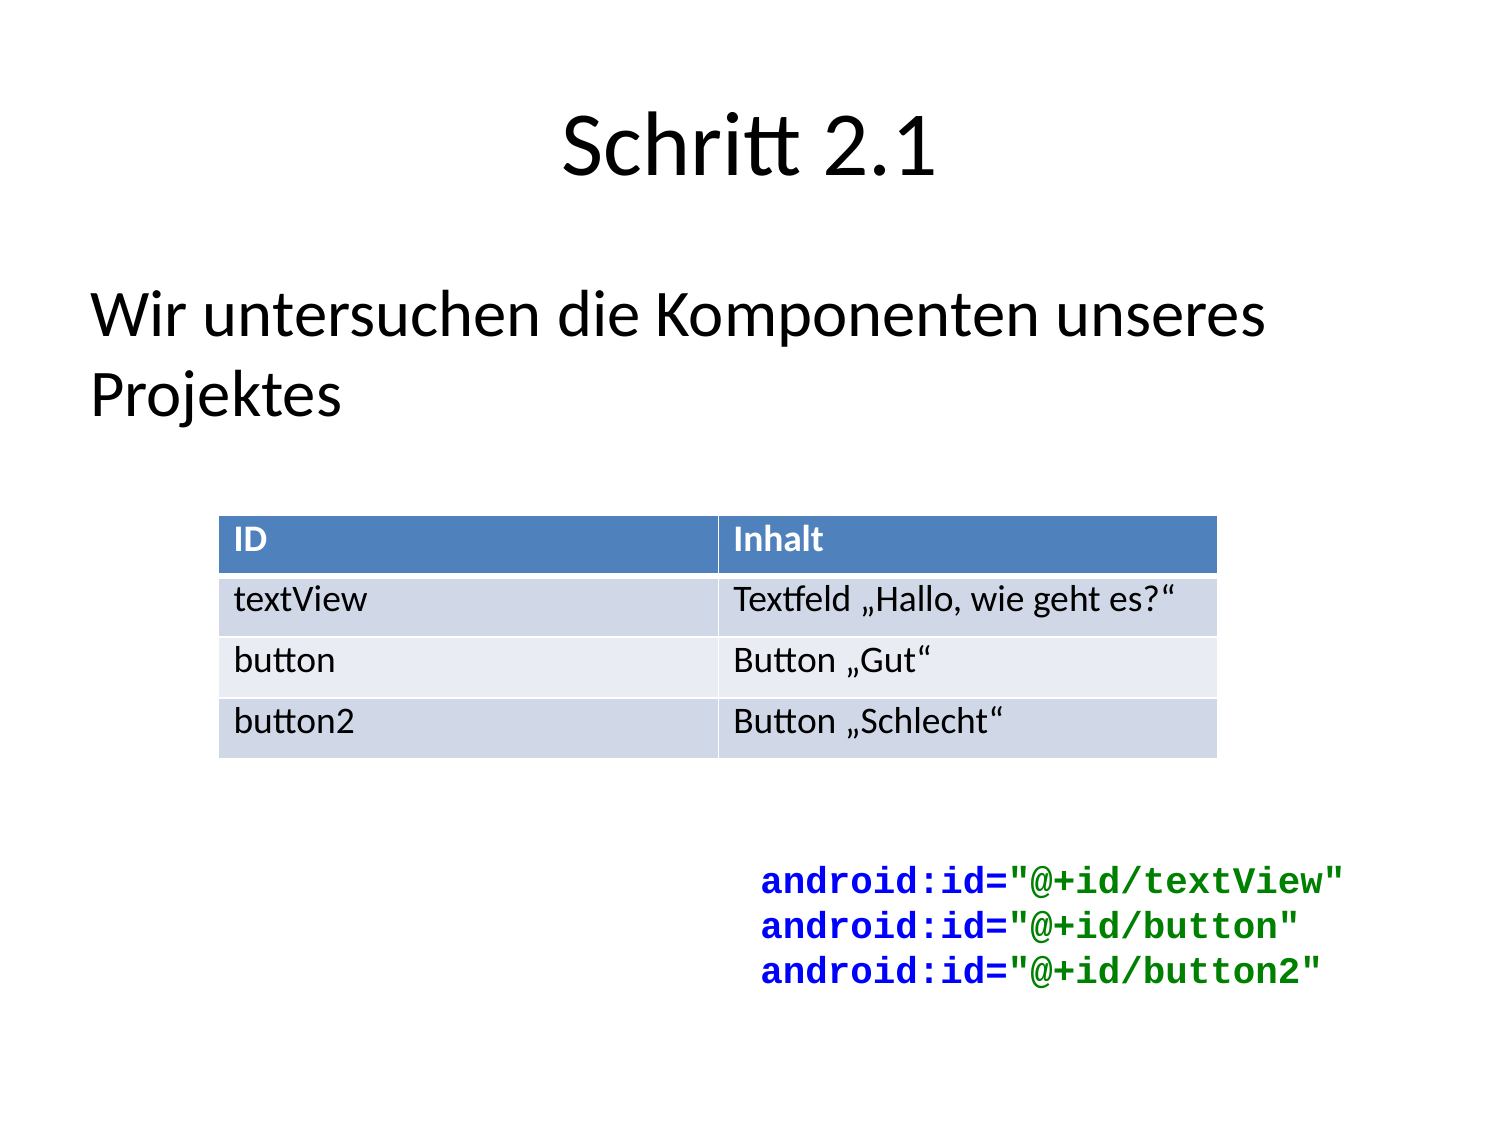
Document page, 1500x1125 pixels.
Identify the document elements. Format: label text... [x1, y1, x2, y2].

table_cell textView [219, 579, 718, 636]
table_cell button [219, 638, 718, 697]
list Wir untersuchen die Komponenten unseres Projektes [75, 262, 1425, 1005]
table_cell Button „Gut“ [719, 638, 1217, 697]
table_header ID [219, 516, 718, 573]
text_box android:id="@+id/textView" android:id="@+id/button" android:id="@+id/button2" [655, 848, 1436, 1044]
table_cell Textfeld „Hallo, wie geht es?“ [719, 579, 1217, 636]
table_cell Button „Schlecht“ [719, 699, 1217, 758]
title Schritt 2.1 [75, 45, 1425, 233]
table_cell button2 [219, 699, 718, 758]
table_header Inhalt [719, 516, 1217, 573]
